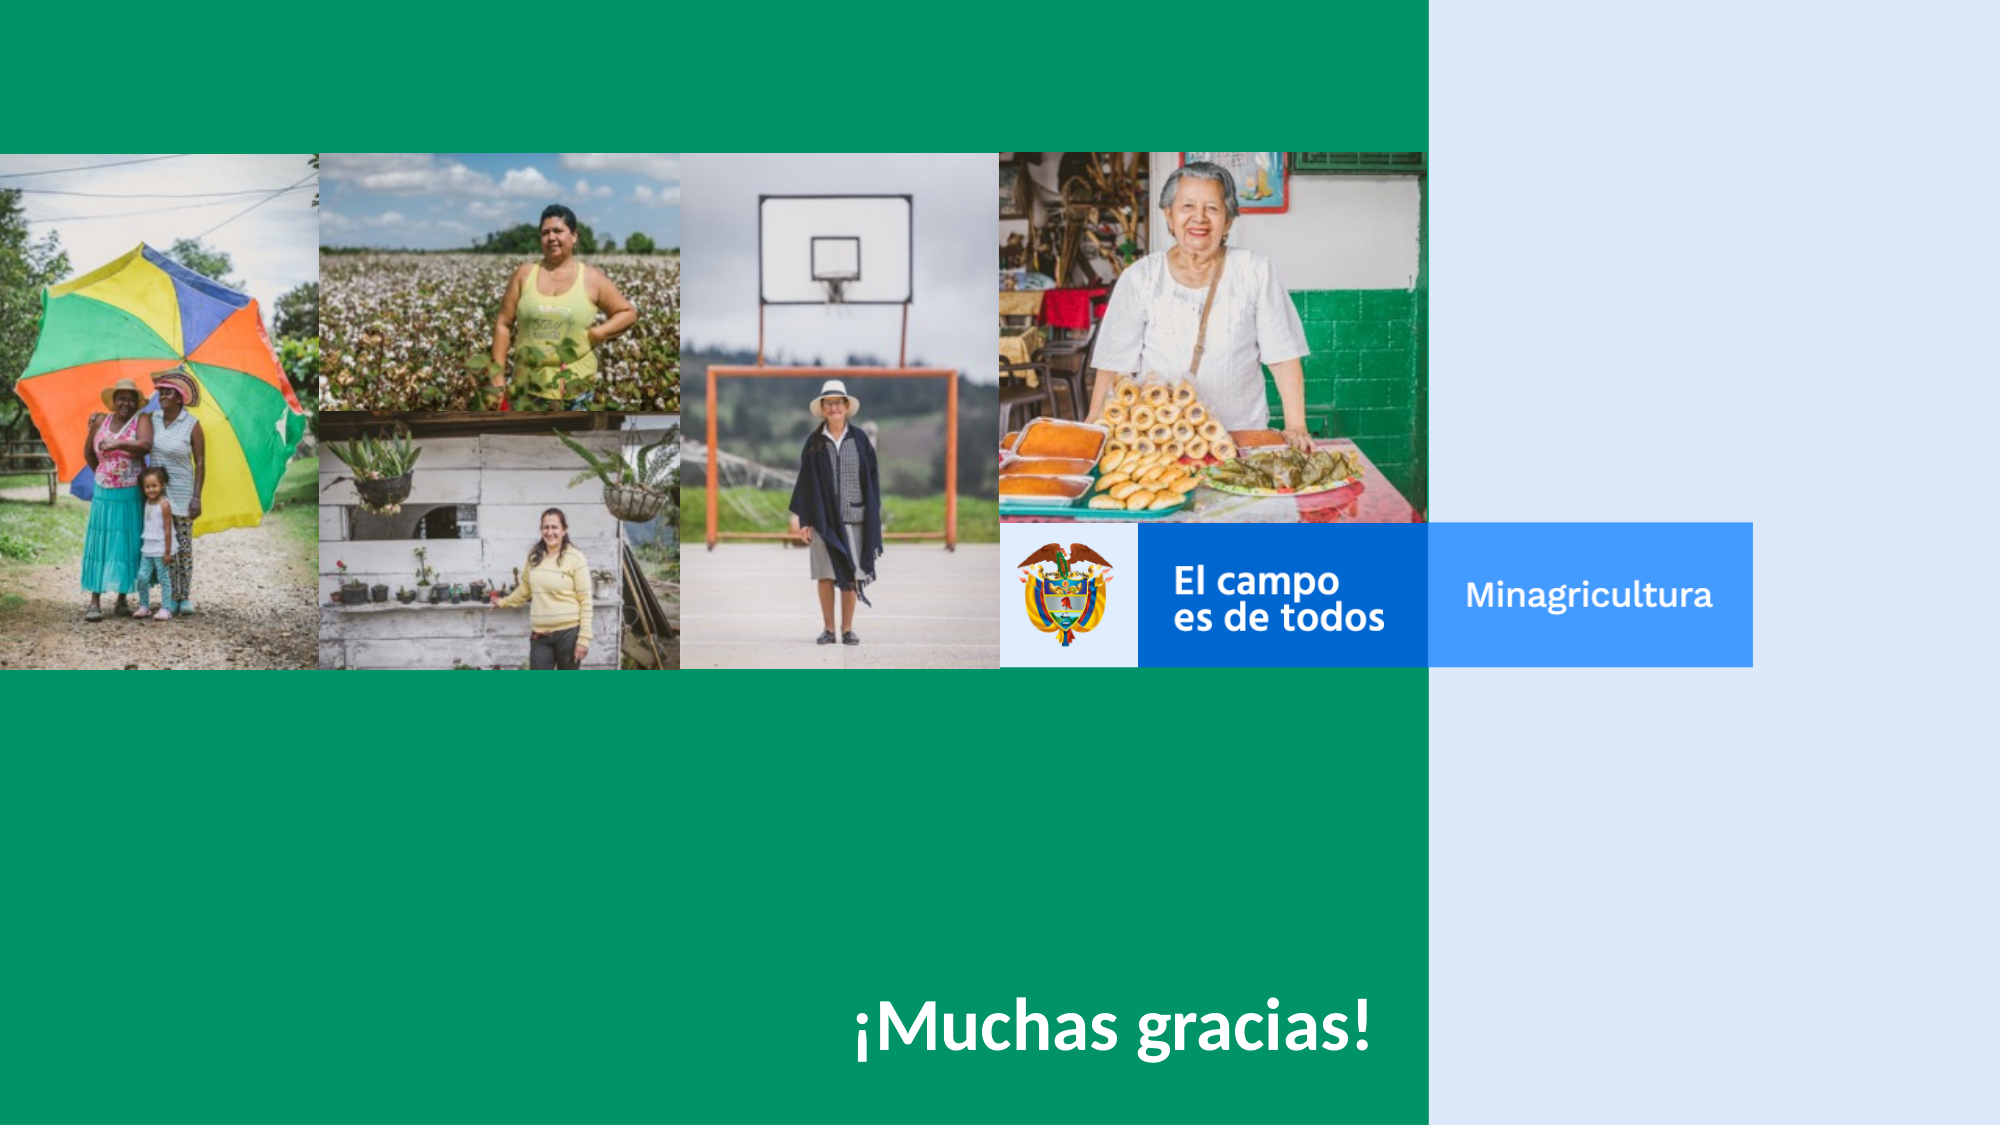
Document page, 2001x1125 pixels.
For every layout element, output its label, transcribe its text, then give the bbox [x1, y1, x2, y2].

picture [0, 0, 2001, 1125]
text_box ¡Muchas gracias! [825, 968, 1402, 1073]
